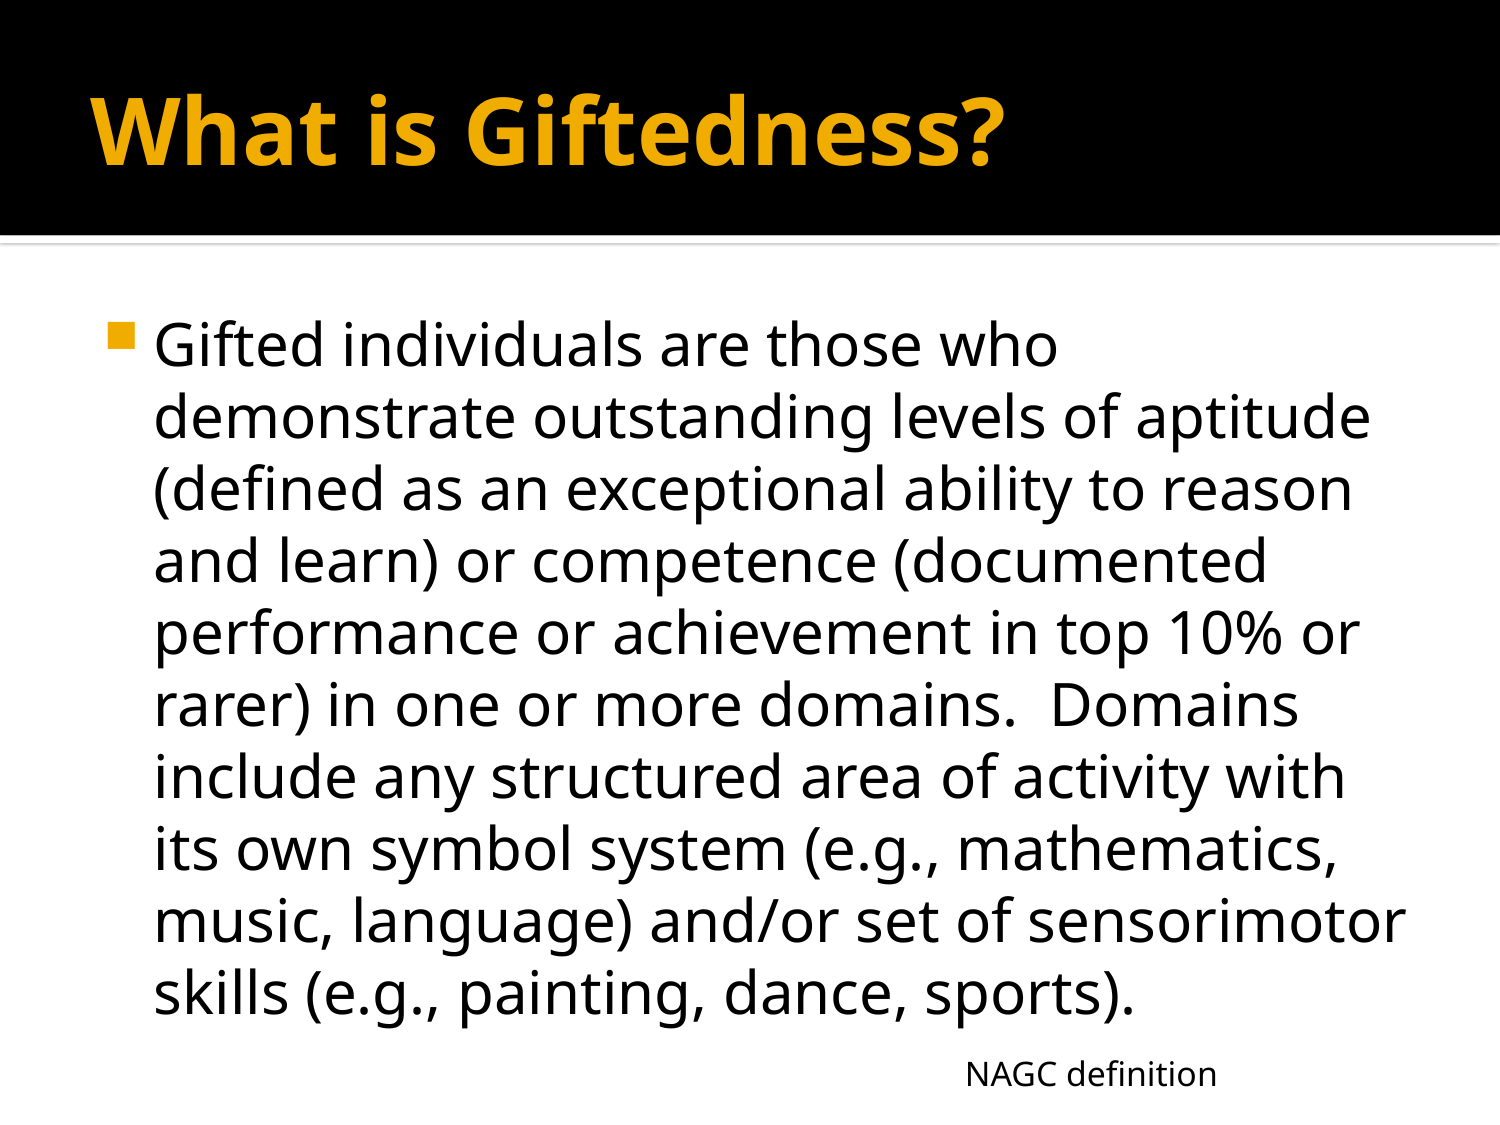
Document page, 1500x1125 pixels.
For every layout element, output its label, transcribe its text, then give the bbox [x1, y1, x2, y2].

list Gifted individuals are those who demonstrate outstanding levels of aptitude (defined as an exceptional ability to reason and learn) or competence (documented performance or achievement in top 10% or rarer) in one or more domains. Domains include any structured area of activity with its own symbol system (e.g., mathematics, music, language) and/or set of sensorimotor skills (e.g., painting, dance, sports). NAGC definition [75, 291, 1425, 1125]
title What is Giftedness? [75, 25, 1425, 231]
